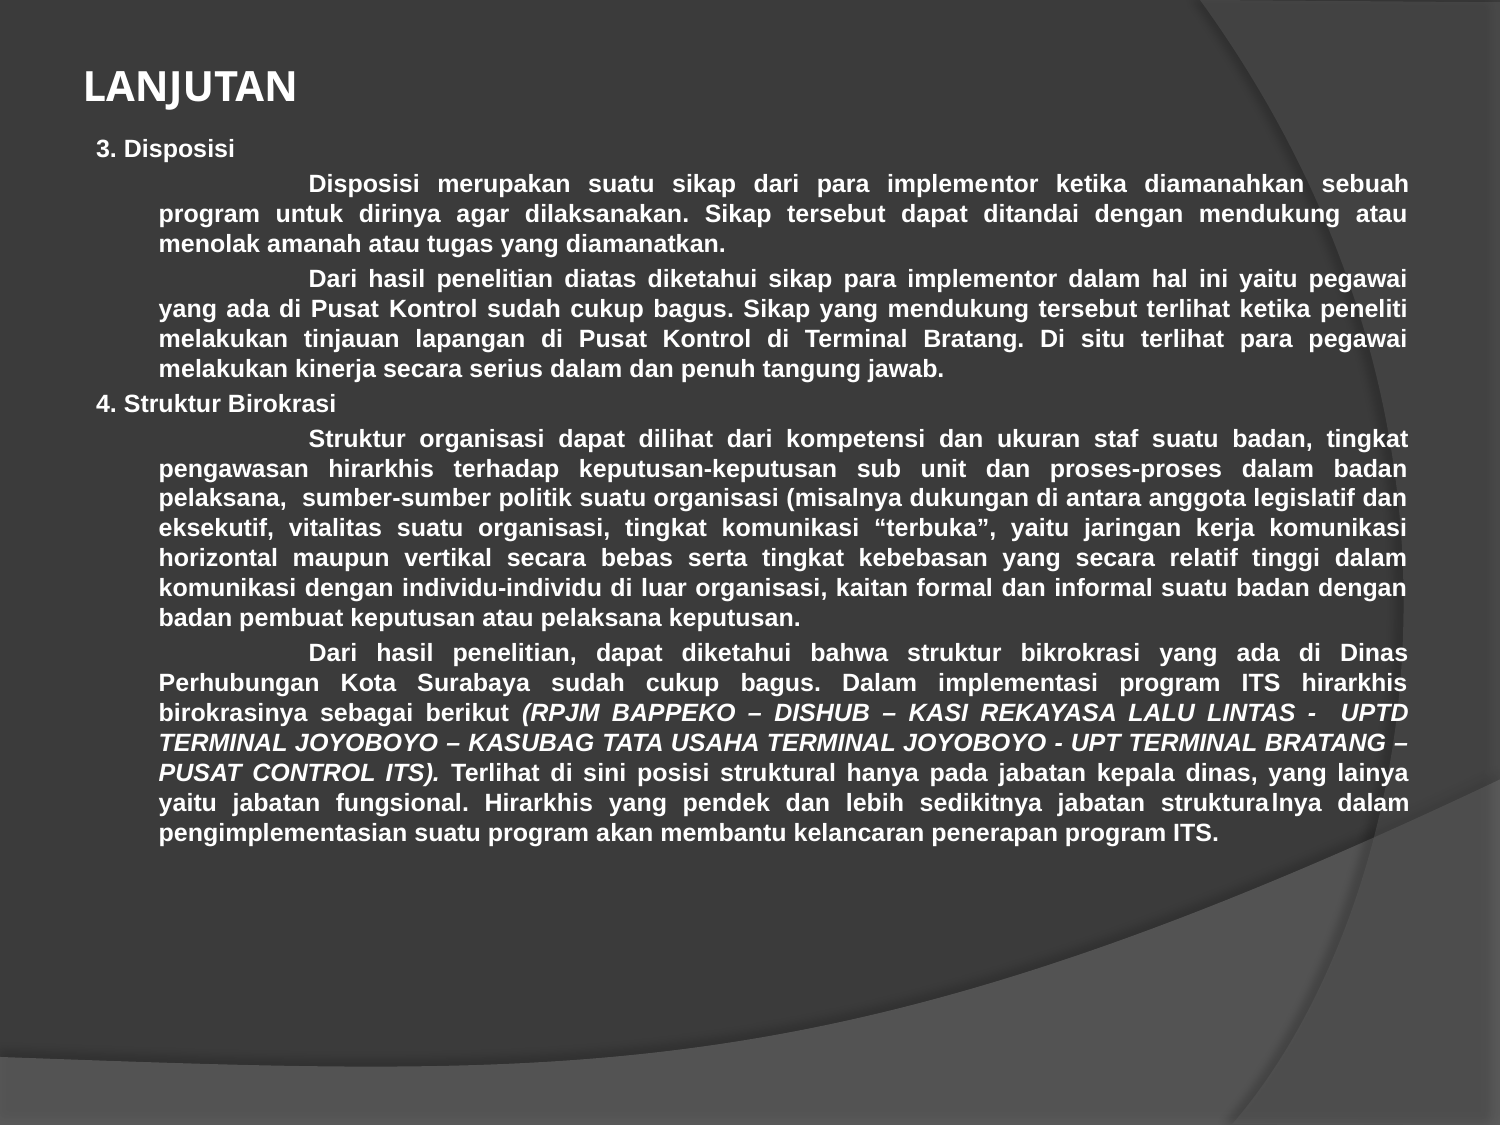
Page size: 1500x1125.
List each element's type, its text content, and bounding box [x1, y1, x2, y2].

title LANJUTAN [75, 45, 1300, 125]
list 3. Disposisi Disposisi merupakan suatu sikap dari para implementor ketika diamanahkan sebuah program untuk dirinya agar dilaksanakan. Sikap tersebut dapat ditandai dengan mendukung atau menolak amanah atau tugas yang diamanatkan. Dari hasil penelitian diatas diketahui sikap para implementor dalam hal ini yaitu pegawai yang ada di Pusat Kontrol sudah cukup bagus. Sikap yang mendukung tersebut terlihat ketika peneliti melakukan tinjauan lapangan di Pusat Kontrol di Terminal Bratang. Di situ terlihat para pegawai melakukan kinerja secara serius dalam dan penuh tangung jawab. 4. Struktur Birokrasi Struktur organisasi dapat dilihat dari kompetensi dan ukuran staf suatu badan, tingkat pengawasan hirarkhis terhadap keputusan-keputusan sub unit dan proses-proses dalam badan pelaksana, sumber-sumber politik suatu organisasi (misalnya dukungan di antara anggota legislatif dan eksekutif, vitalitas suatu organisasi, tingkat komunikasi “terbuka”, yaitu jaringan kerja komunikasi horizontal maupun vertikal secara bebas serta tingkat kebebasan yang secara relatif tinggi dalam komunikasi dengan individu-individu di luar organisasi, kaitan formal dan informal suatu badan dengan badan pembuat keputusan atau pelaksana keputusan. Dari hasil penelitian, dapat diketahui bahwa struktur bikrokrasi yang ada di Dinas Perhubungan Kota Surabaya sudah cukup bagus. Dalam implementasi program ITS hirarkhis birokrasinya sebagai berikut (RPJM BAPPEKO – DISHUB – KASI REKAYASA LALU LINTAS - UPTD TERMINAL JOYOBOYO – KASUBAG TATA USAHA TERMINAL JOYOBOYO - UPT TERMINAL BRATANG – PUSAT CONTROL ITS). Terlihat di sini posisi struktural hanya pada jabatan kepala dinas, yang lainya yaitu jabatan fungsional. Hirarkhis yang pendek dan lebih sedikitnya jabatan strukturalnya dalam pengimplementasian suatu program akan membantu kelancaran penerapan program ITS. [75, 125, 1425, 938]
